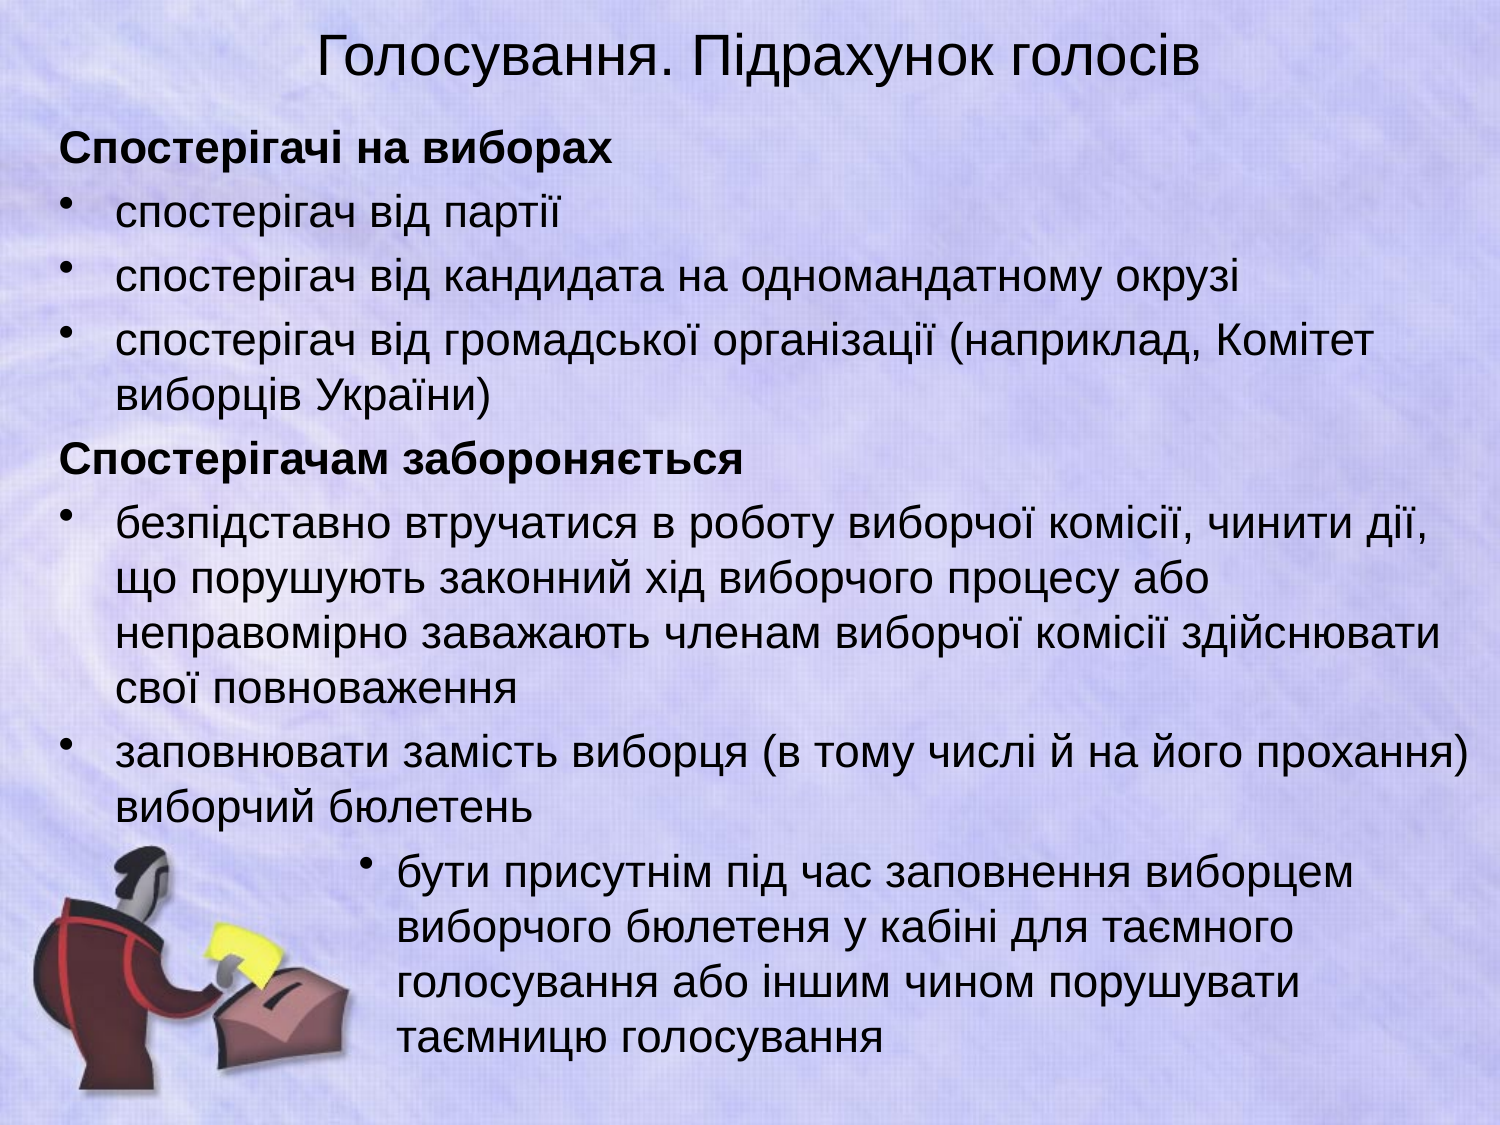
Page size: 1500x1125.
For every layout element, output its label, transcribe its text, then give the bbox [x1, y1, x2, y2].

picture [0, 0, 1500, 1125]
title Голосування. Підрахунок голосів [38, 44, 1480, 165]
list Спостерігачі на виборах спостерігач від партії спостерігач від кандидата на одномандатному окрузі спостерігач від громадської організації (наприклад, Комітет виборців України) Спостерігачам забороняється безпідставно втручатися в роботу виборчої комісії, чинити дії, що порушують законний хід виборчого процесу або неправомірно заважають членам виборчої комісії здійснювати свої повноваження заповнювати замість виборця (в тому числі й на його прохання) виборчий бюлетень бути присутнім під час заповнення виборцем виборчого бюлетеня у кабіні для таємного голосування або іншим чином порушувати таємницю голосування [43, 109, 1500, 942]
